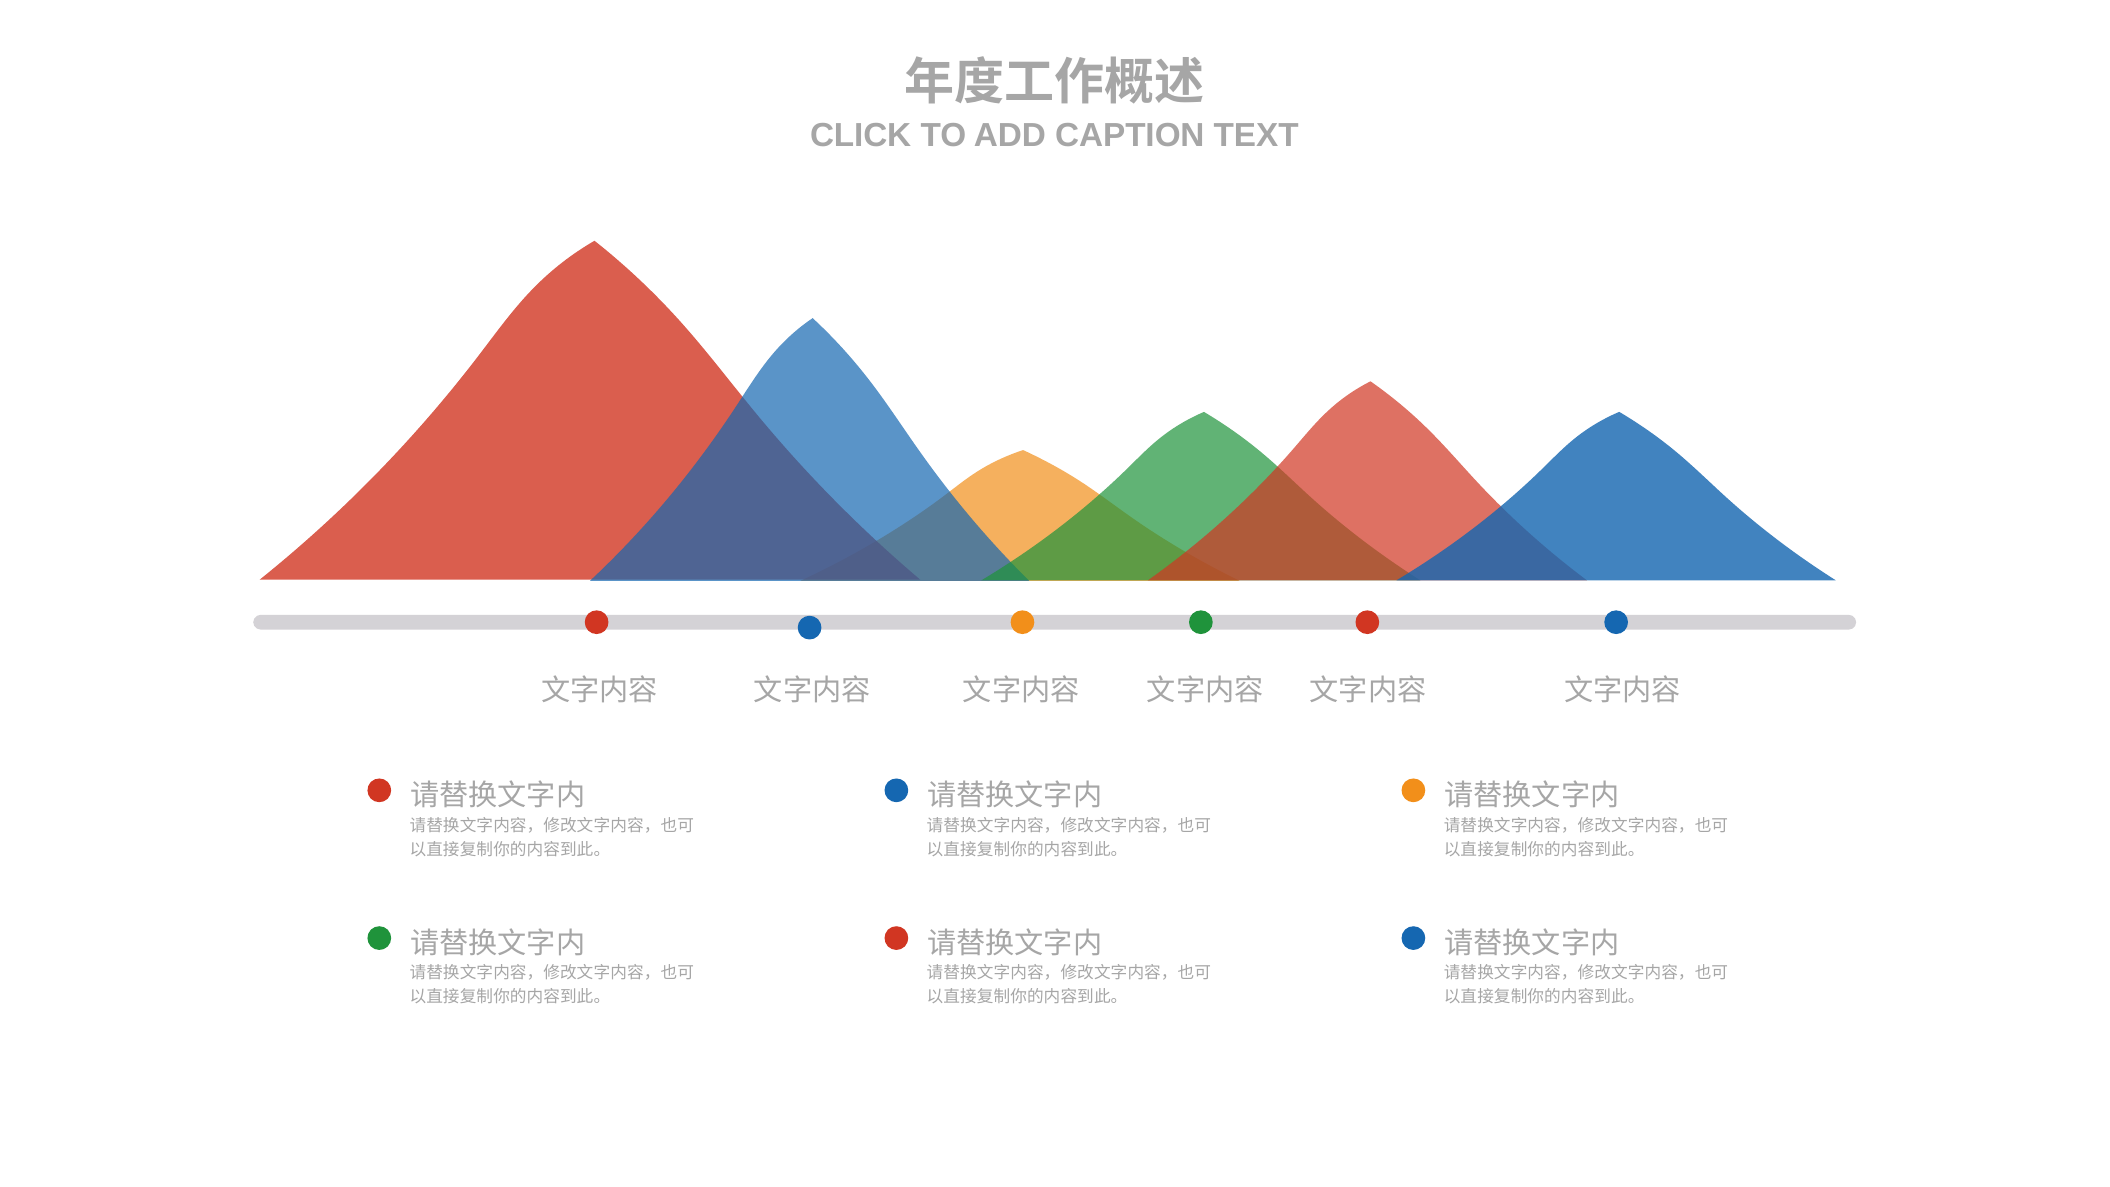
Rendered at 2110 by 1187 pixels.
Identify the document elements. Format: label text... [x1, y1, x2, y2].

text_box [367, 926, 392, 950]
text_box 请替换文字内容，修改文字内容，也可以直接复制你的内容到此。 [409, 958, 711, 1007]
text_box 请替换文字内 [926, 769, 1103, 810]
text_box [367, 778, 392, 803]
text_box 请替换文字内容，修改文字内容，也可以直接复制你的内容到此。 [926, 810, 1228, 859]
text_box 请替换文字内 [409, 769, 586, 810]
text_box 请替换文字内容，修改文字内容，也可以直接复制你的内容到此。 [1443, 810, 1745, 859]
text_box [884, 778, 909, 803]
text_box 请替换文字内 [926, 916, 1103, 958]
text_box 请替换文字内 [1444, 769, 1620, 810]
text_box [884, 926, 909, 950]
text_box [253, 240, 1857, 705]
text_box 年度工作概述 [865, 48, 1245, 110]
text_box [1401, 926, 1426, 950]
text_box 请替换文字内 [1444, 916, 1620, 958]
text_box 请替换文字内 [409, 916, 586, 958]
text_box [1401, 778, 1426, 803]
text_box 请替换文字内容，修改文字内容，也可以直接复制你的内容到此。 [1443, 958, 1745, 1007]
text_box 请替换文字内容，修改文字内容，也可以直接复制你的内容到此。 [409, 810, 711, 859]
text_box 请替换文字内容，修改文字内容，也可以直接复制你的内容到此。 [926, 958, 1228, 1007]
text_box CLICK TO ADD CAPTION TEXT [790, 113, 1319, 154]
